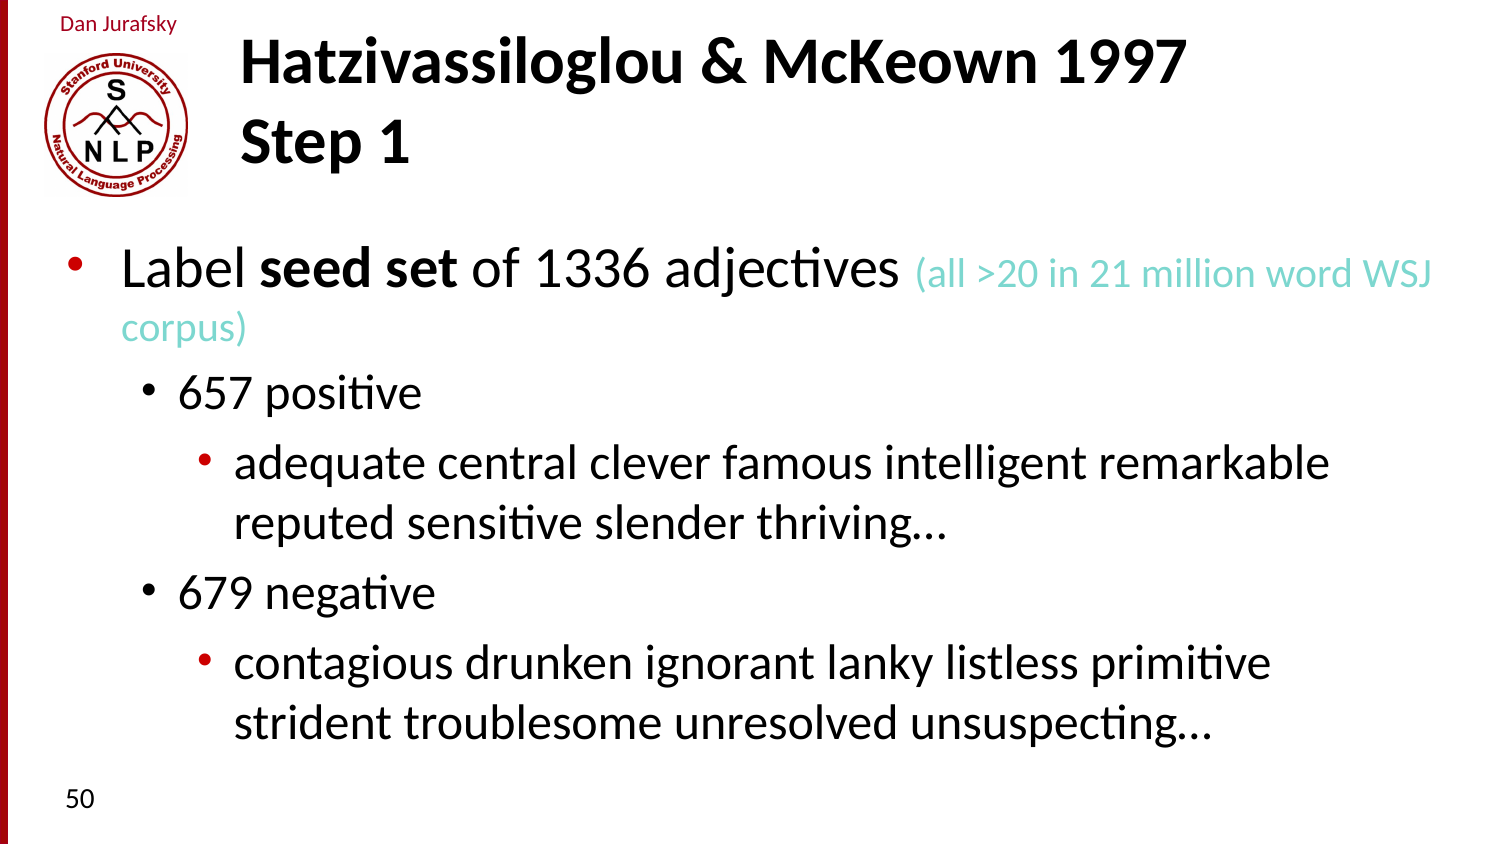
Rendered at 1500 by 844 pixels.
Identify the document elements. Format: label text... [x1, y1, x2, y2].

slide_number 50 [49, 771, 376, 829]
list Label seed set of 1336 adjectives (all >20 in 21 million word WSJ corpus) 657 positive adequate central clever famous intelligent remarkable reputed sensitive slender thriving… 679 negative contagious drunken ignorant lanky listless primitive strident troublesome unresolved unsuspecting… [50, 221, 1450, 769]
picture [44, 53, 188, 197]
title Hatzivassiloglou & McKeown 1997 Step 1 [225, 62, 1450, 185]
